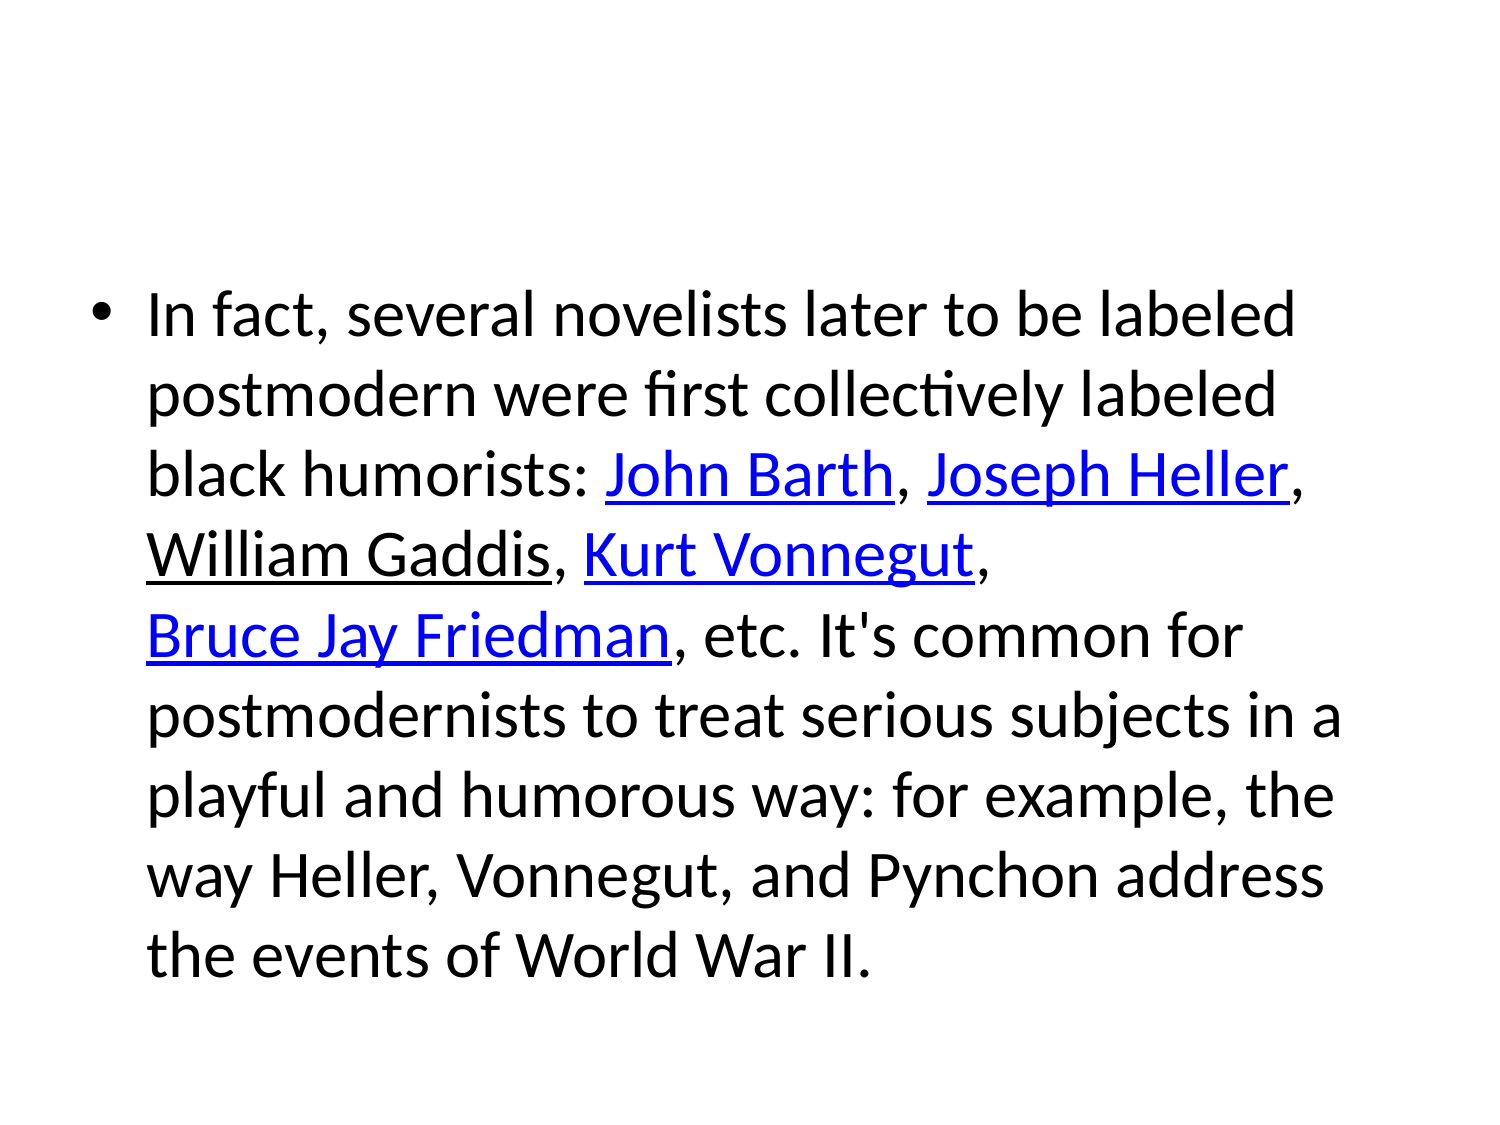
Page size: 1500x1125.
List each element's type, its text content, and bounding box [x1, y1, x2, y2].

list In fact, several novelists later to be labeled postmodern were first collectively labeled black humorists: John Barth, Joseph Heller, William Gaddis, Kurt Vonnegut, Bruce Jay Friedman, etc. It's common for postmodernists to treat serious subjects in a playful and humorous way: for example, the way Heller, Vonnegut, and Pynchon address the events of World War II. [75, 262, 1425, 1005]
